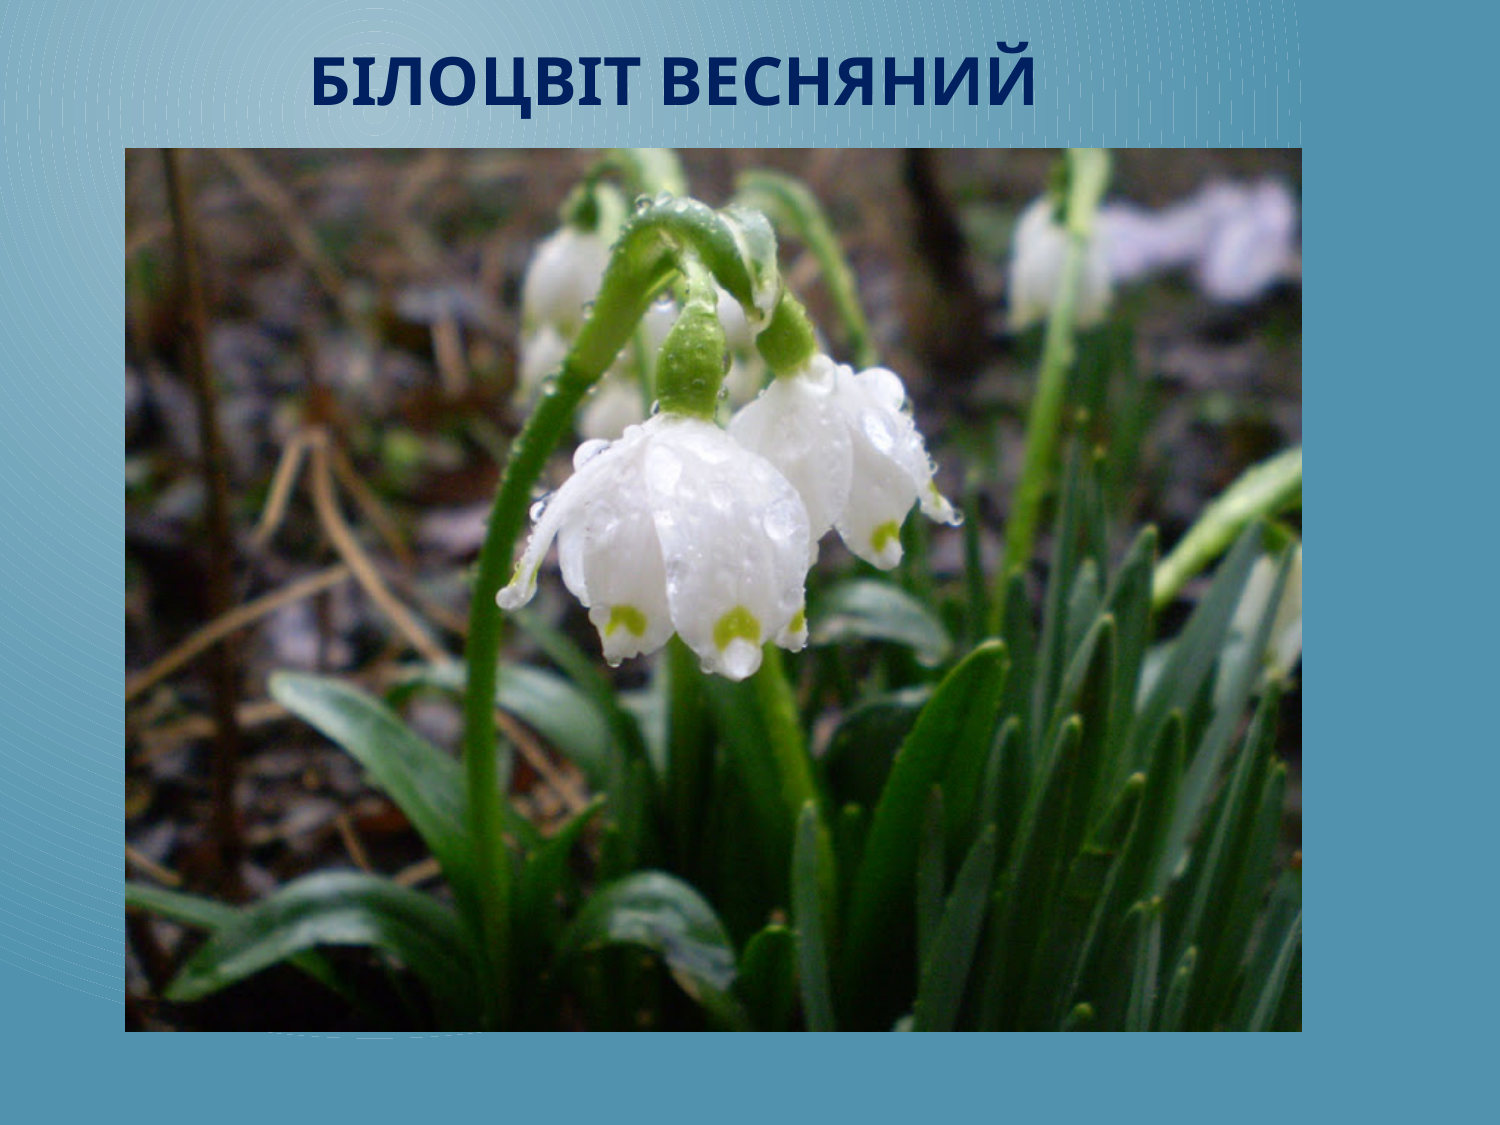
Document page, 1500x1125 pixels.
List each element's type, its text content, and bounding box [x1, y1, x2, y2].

picture [124, 148, 1302, 1032]
title Білоцвіт весняний [242, 30, 1255, 147]
